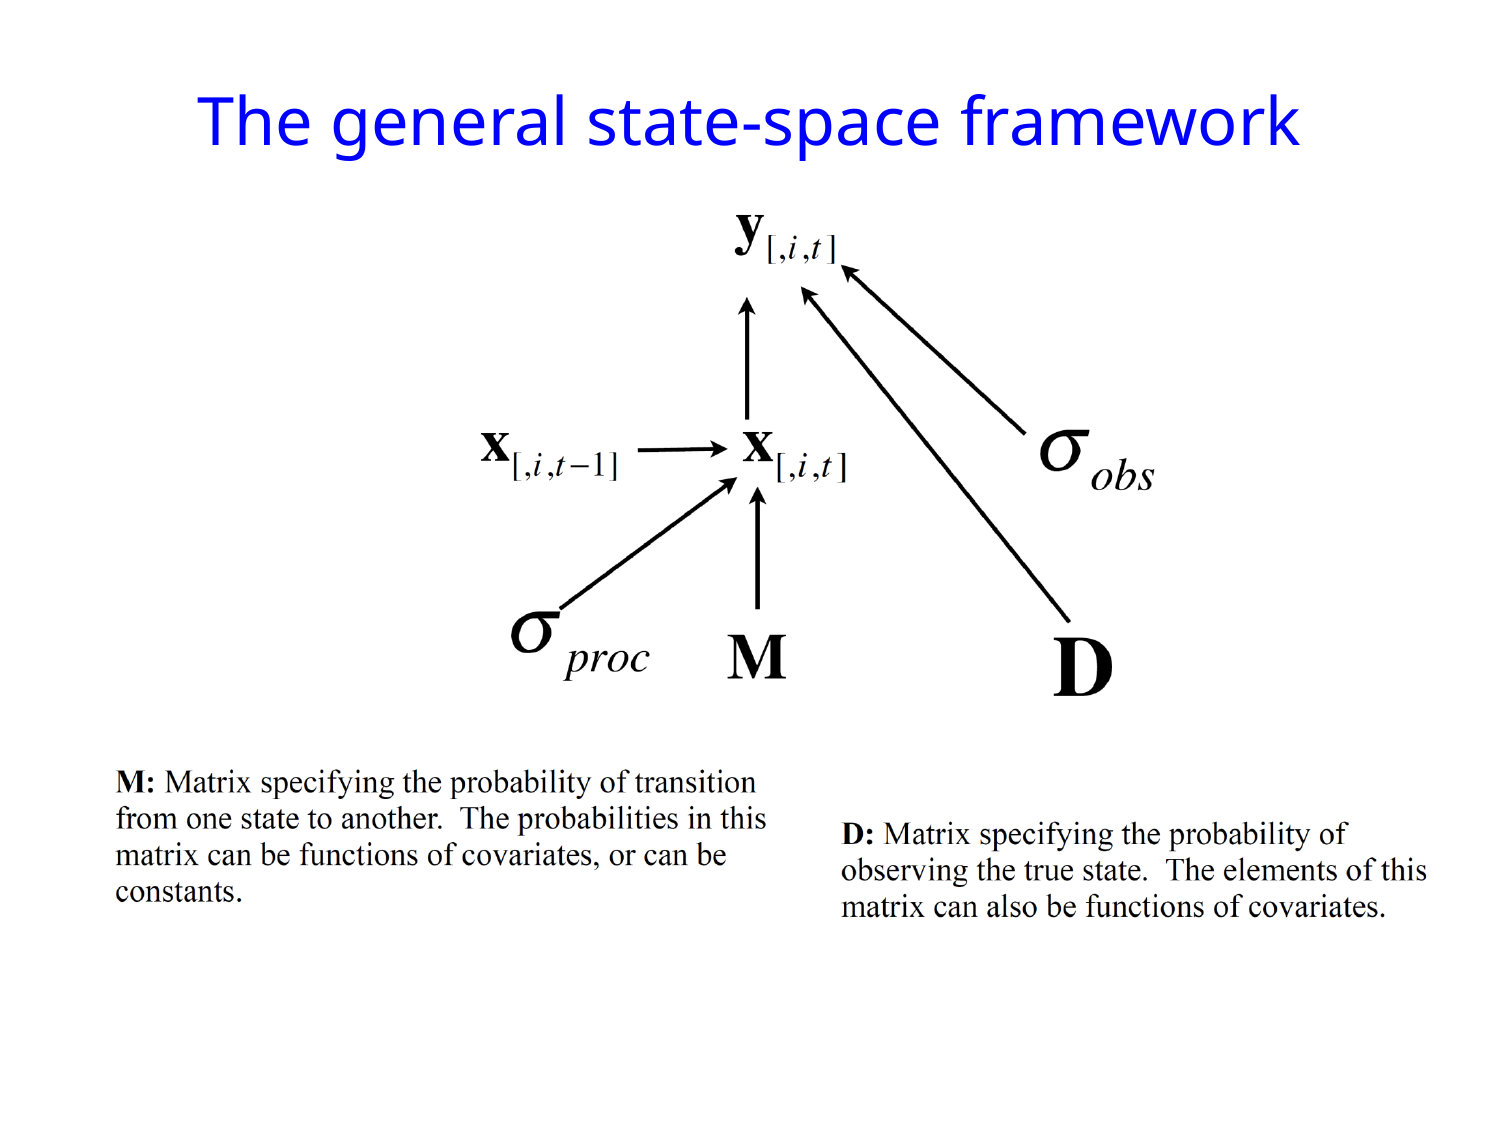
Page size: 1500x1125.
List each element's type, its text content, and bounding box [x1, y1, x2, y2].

picture [99, 199, 1445, 974]
title The general state-space framework [75, 24, 1425, 213]
